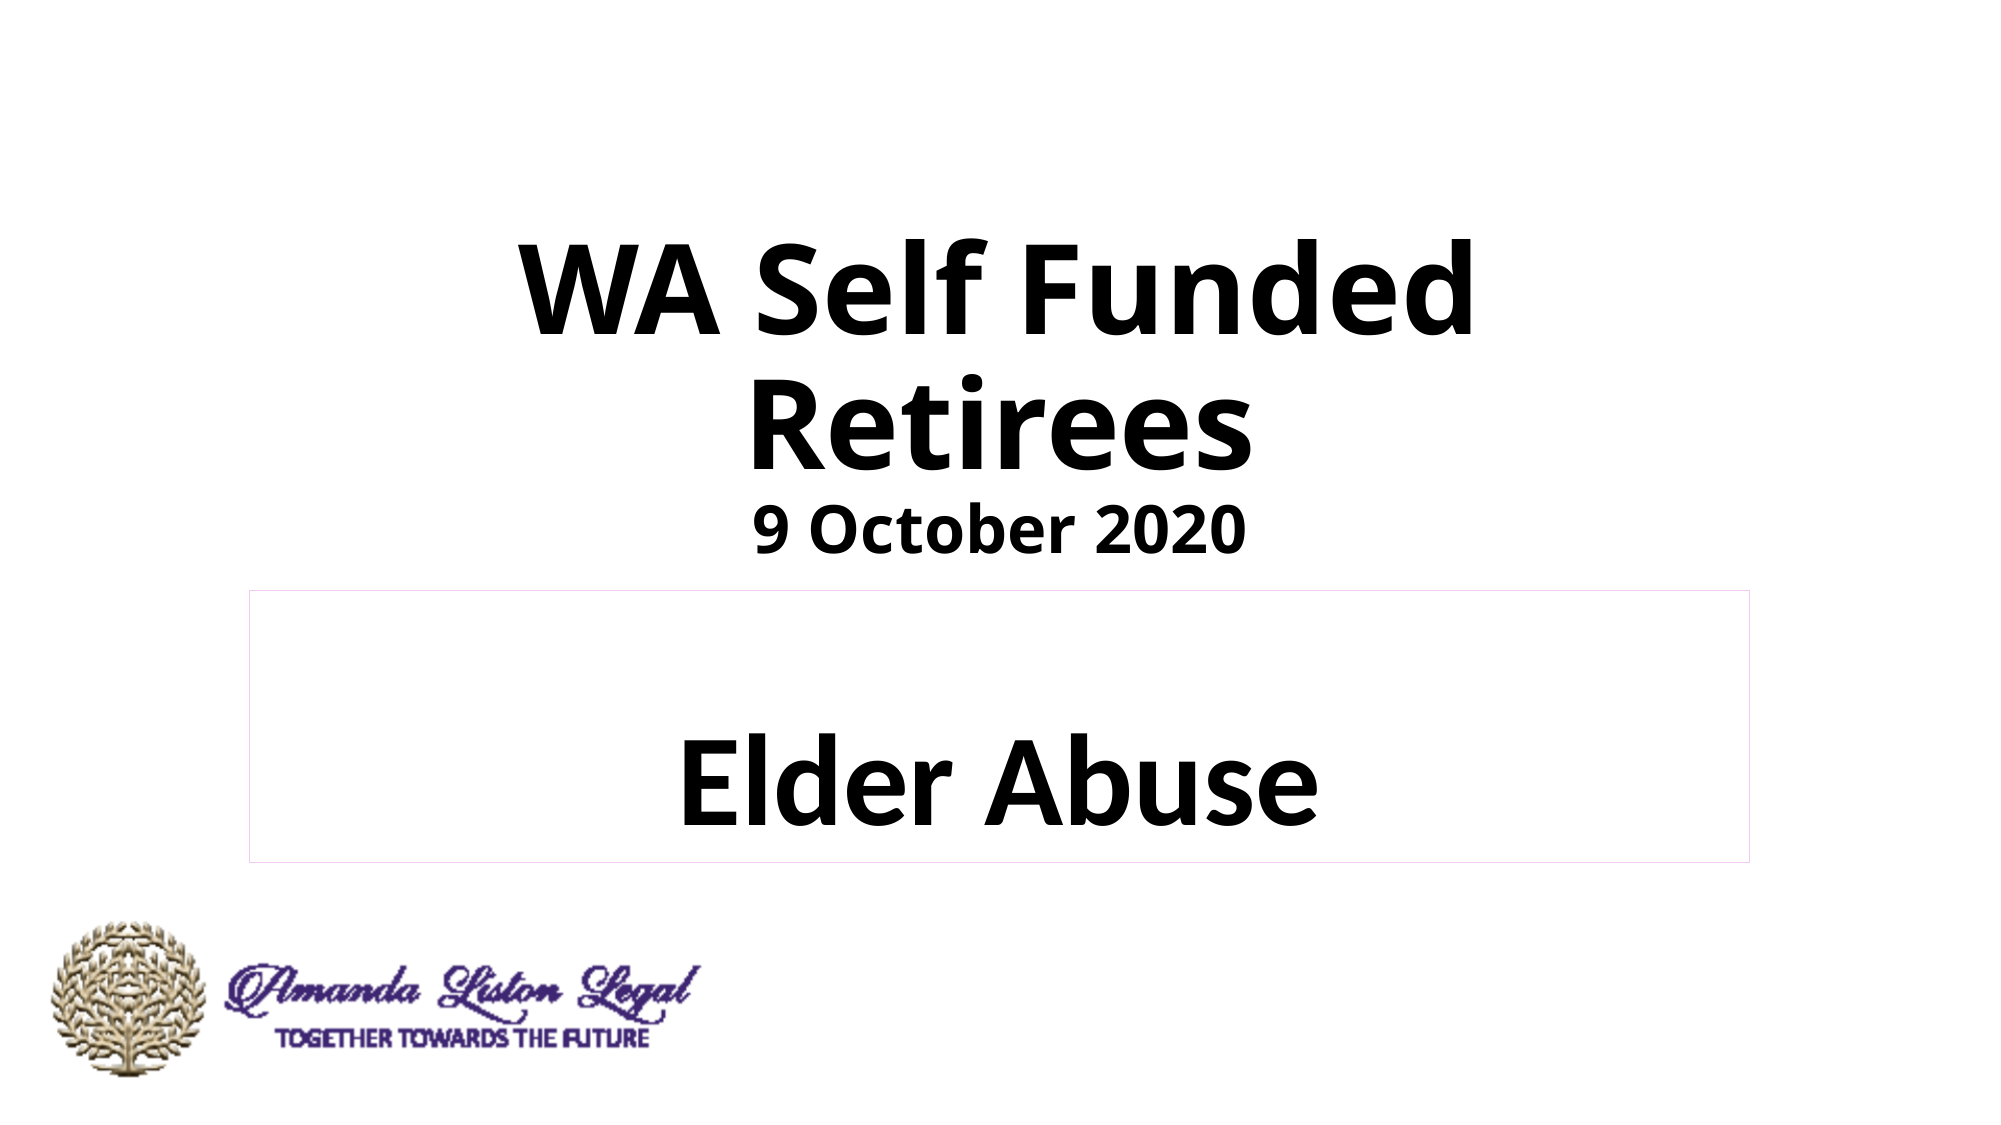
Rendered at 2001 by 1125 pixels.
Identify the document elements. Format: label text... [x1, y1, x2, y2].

title WA Self Funded Retirees 9 October 2020 [249, 184, 1750, 576]
picture [0, 889, 774, 1125]
subtitle Elder Abuse [249, 590, 1750, 863]
